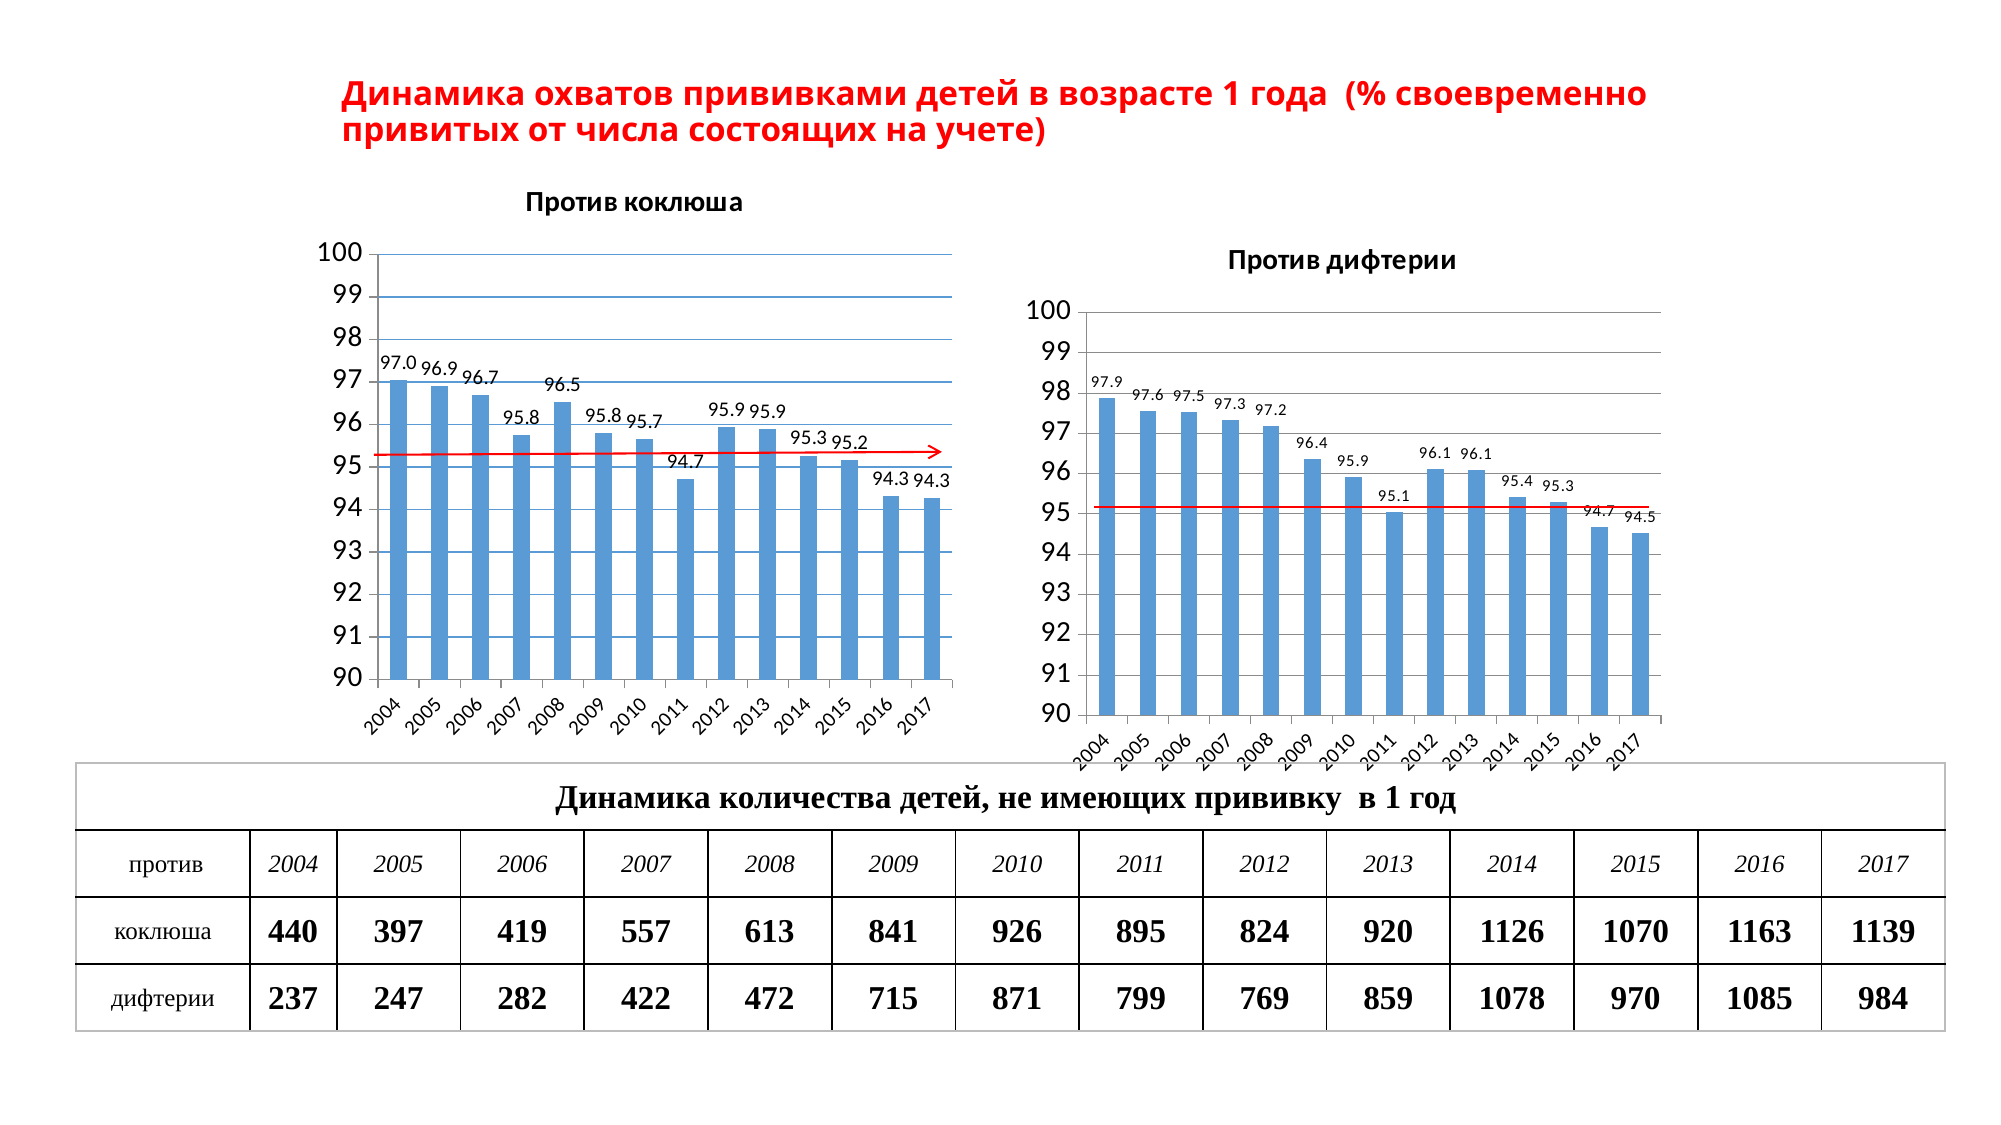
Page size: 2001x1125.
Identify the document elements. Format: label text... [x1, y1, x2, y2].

table_cell 926 [956, 898, 1078, 963]
table_cell 871 [956, 965, 1078, 1030]
table_cell 2013 [1327, 831, 1449, 896]
table_header Динамика количества детей, не имеющих прививку в 1 год [77, 764, 1944, 829]
table_cell 769 [1204, 965, 1326, 1030]
table_cell 2010 [956, 831, 1078, 896]
table_cell 2012 [1204, 831, 1326, 896]
table_cell 2005 [338, 831, 460, 896]
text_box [373, 451, 942, 455]
table_cell против [77, 831, 249, 896]
table_cell 472 [709, 965, 831, 1030]
table_cell 247 [338, 965, 460, 1030]
table_cell 2004 [251, 831, 336, 896]
table_cell 824 [1204, 898, 1326, 963]
chart [1011, 219, 1675, 787]
table_cell 419 [461, 898, 583, 963]
table_cell 397 [338, 898, 460, 963]
table_cell 984 [1822, 965, 1944, 1030]
table_cell 1078 [1451, 965, 1573, 1030]
table_cell 2016 [1699, 831, 1821, 896]
table_cell 2015 [1575, 831, 1697, 896]
table_cell 2017 [1822, 831, 1944, 896]
table_cell 1139 [1822, 898, 1944, 963]
table_cell 859 [1327, 965, 1449, 1030]
table_cell 799 [1080, 965, 1202, 1030]
chart [302, 160, 966, 752]
table_cell 1163 [1699, 898, 1821, 963]
table_cell 557 [585, 898, 707, 963]
table_cell 282 [461, 965, 583, 1030]
title Динамика охватов прививками детей в возрасте 1 года (% своевременно привитых от числа состоящих на учете) [326, 78, 1677, 147]
table_cell 1070 [1575, 898, 1697, 963]
table_cell 2009 [833, 831, 955, 896]
table_cell 613 [709, 898, 831, 963]
table_cell 422 [585, 965, 707, 1030]
table_cell дифтерии [77, 965, 249, 1030]
table_cell 715 [833, 965, 955, 1030]
table_cell 920 [1327, 898, 1449, 963]
table_cell 440 [251, 898, 336, 963]
table_cell 895 [1080, 898, 1202, 963]
table_cell 2007 [585, 831, 707, 896]
table_cell 970 [1575, 965, 1697, 1030]
table_cell 2006 [461, 831, 583, 896]
table_cell коклюша [77, 898, 249, 963]
table_cell 2011 [1080, 831, 1202, 896]
table_cell 1126 [1451, 898, 1573, 963]
table_cell 841 [833, 898, 955, 963]
table_cell 237 [251, 965, 336, 1030]
table_cell 2014 [1451, 831, 1573, 896]
table_cell 2008 [709, 831, 831, 896]
table_cell 1085 [1699, 965, 1821, 1030]
